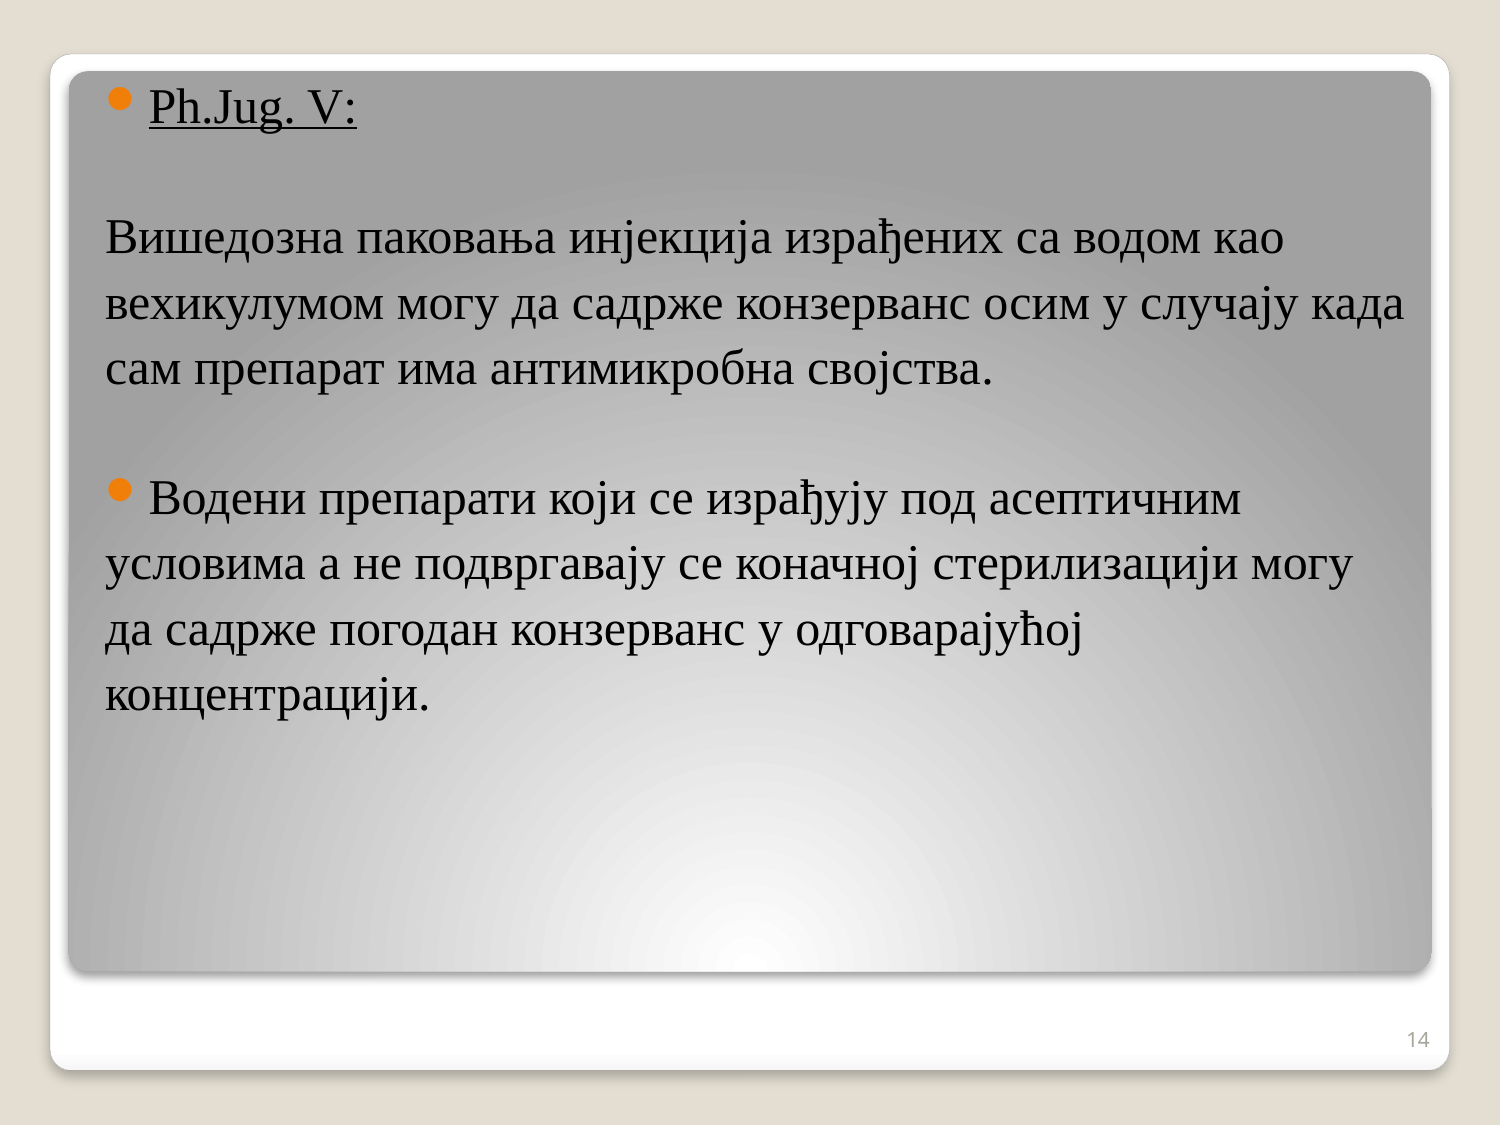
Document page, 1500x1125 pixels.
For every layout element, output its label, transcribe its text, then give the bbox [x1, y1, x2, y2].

slide_number 14 [1369, 1002, 1445, 1063]
list Ph.Jug. V: Вишедозна паковања инјекција израђених са водом као вехикулумом могу да садрже конзерванс осим у случају када сам препарат има антимикробна својства. Водени препарати који се израђују под асептичним условима а не подвргавају се коначној стерилизацији могу да садрже погодан конзерванс у одговарајућој концентрацији. [75, 58, 1434, 1063]
